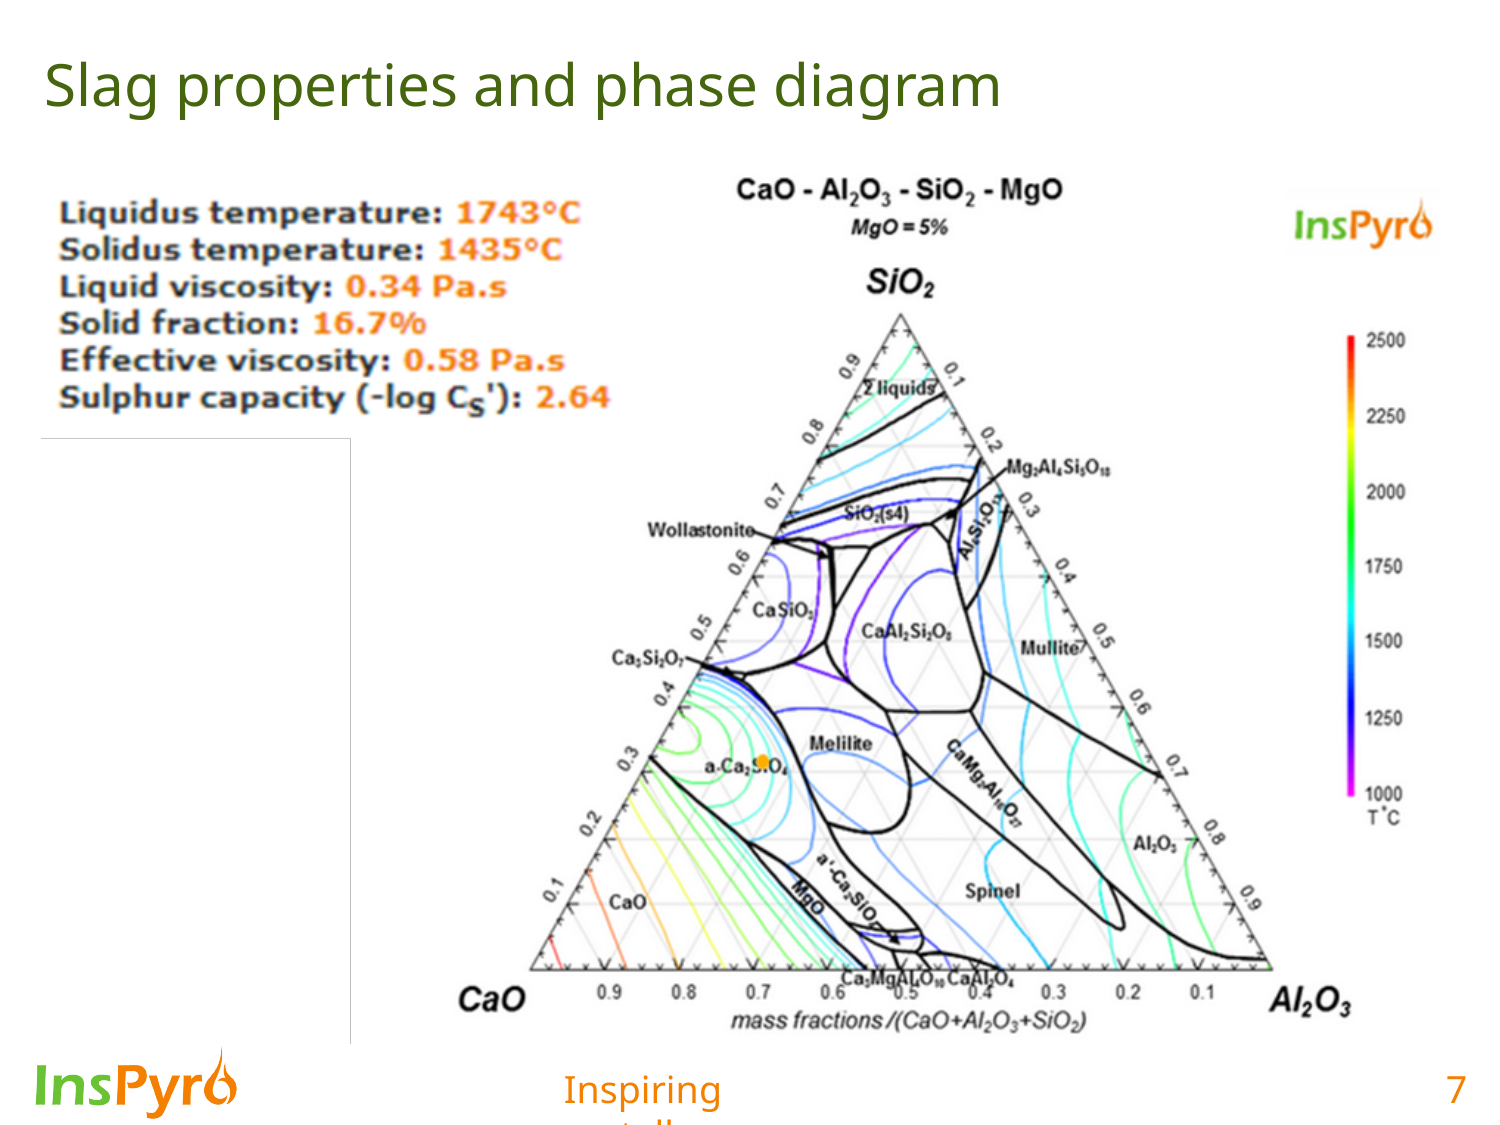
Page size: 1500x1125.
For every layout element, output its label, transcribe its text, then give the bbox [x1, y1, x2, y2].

title Slag properties and phase diagram [29, 6, 1380, 161]
slide_number 7 [1352, 1058, 1483, 1125]
picture [29, 160, 1483, 1125]
